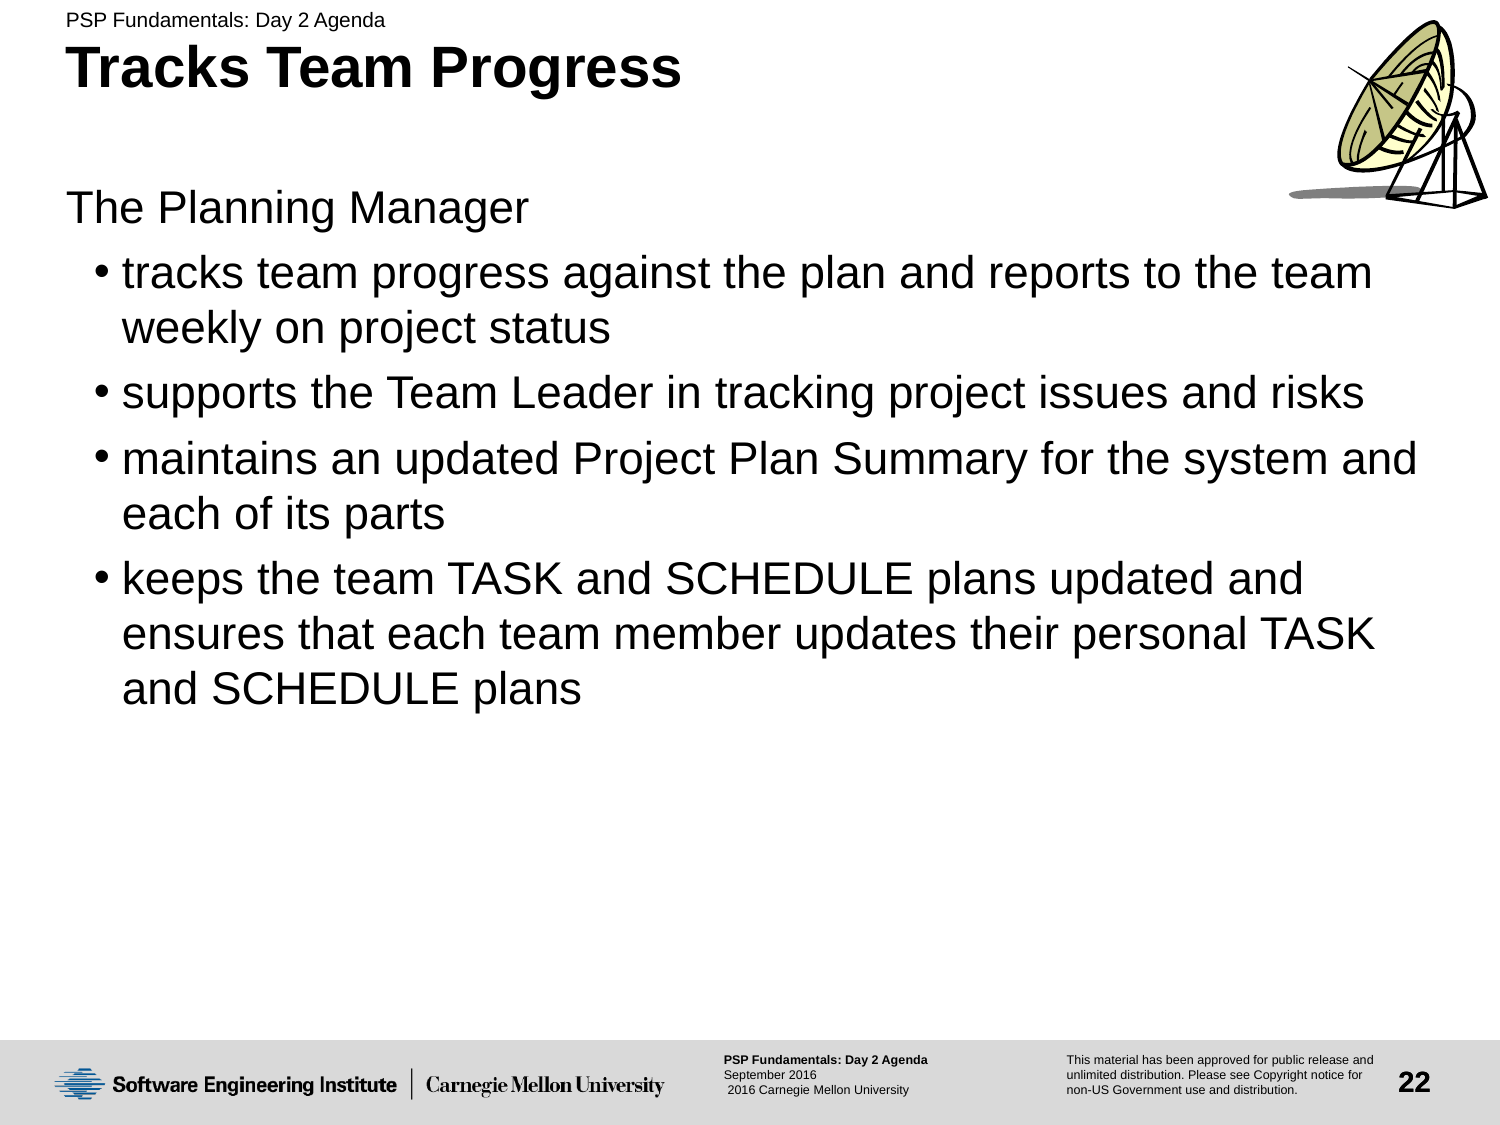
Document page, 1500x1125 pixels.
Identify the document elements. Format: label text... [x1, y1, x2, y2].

picture [1284, 13, 1489, 209]
picture [46, 1061, 673, 1104]
title Tracks Team Progress [65, 37, 1284, 148]
list The Planning Manager tracks team progress against the plan and reports to the team weekly on project status supports the Team Leader in tracking project issues and risks maintains an updated Project Plan Summary for the system and each of its parts keeps the team TASK and SCHEDULE plans updated and ensures that each team member updates their personal TASK and SCHEDULE plans [65, 177, 1431, 1000]
